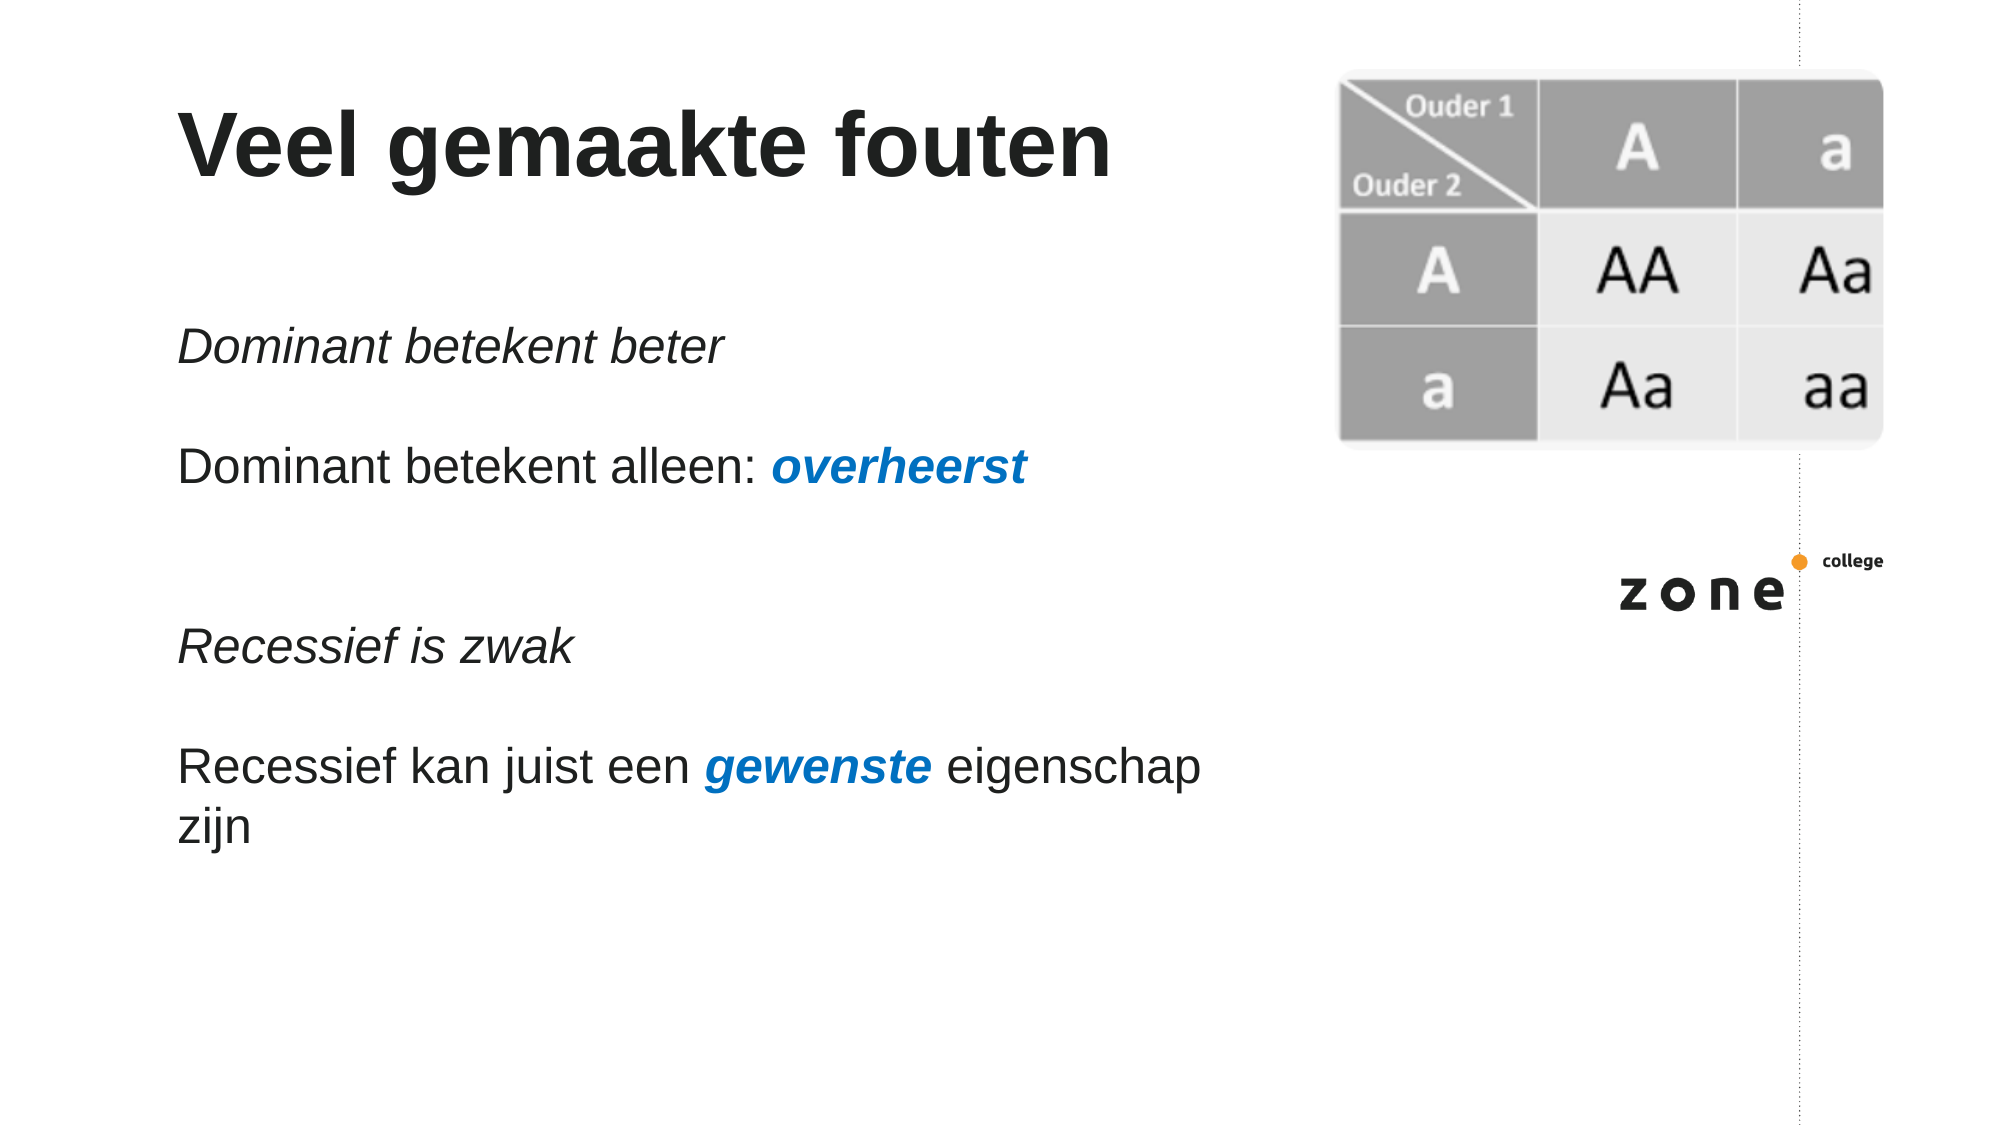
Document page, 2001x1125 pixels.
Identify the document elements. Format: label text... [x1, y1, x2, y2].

title Veel gemaakte fouten [177, 97, 1306, 261]
picture [1306, 0, 2001, 1125]
list Dominant betekent beter Dominant betekent alleen: overheerst Recessief is zwak Recessief kan juist een gewenste eigenschap zijn [177, 313, 1269, 1091]
